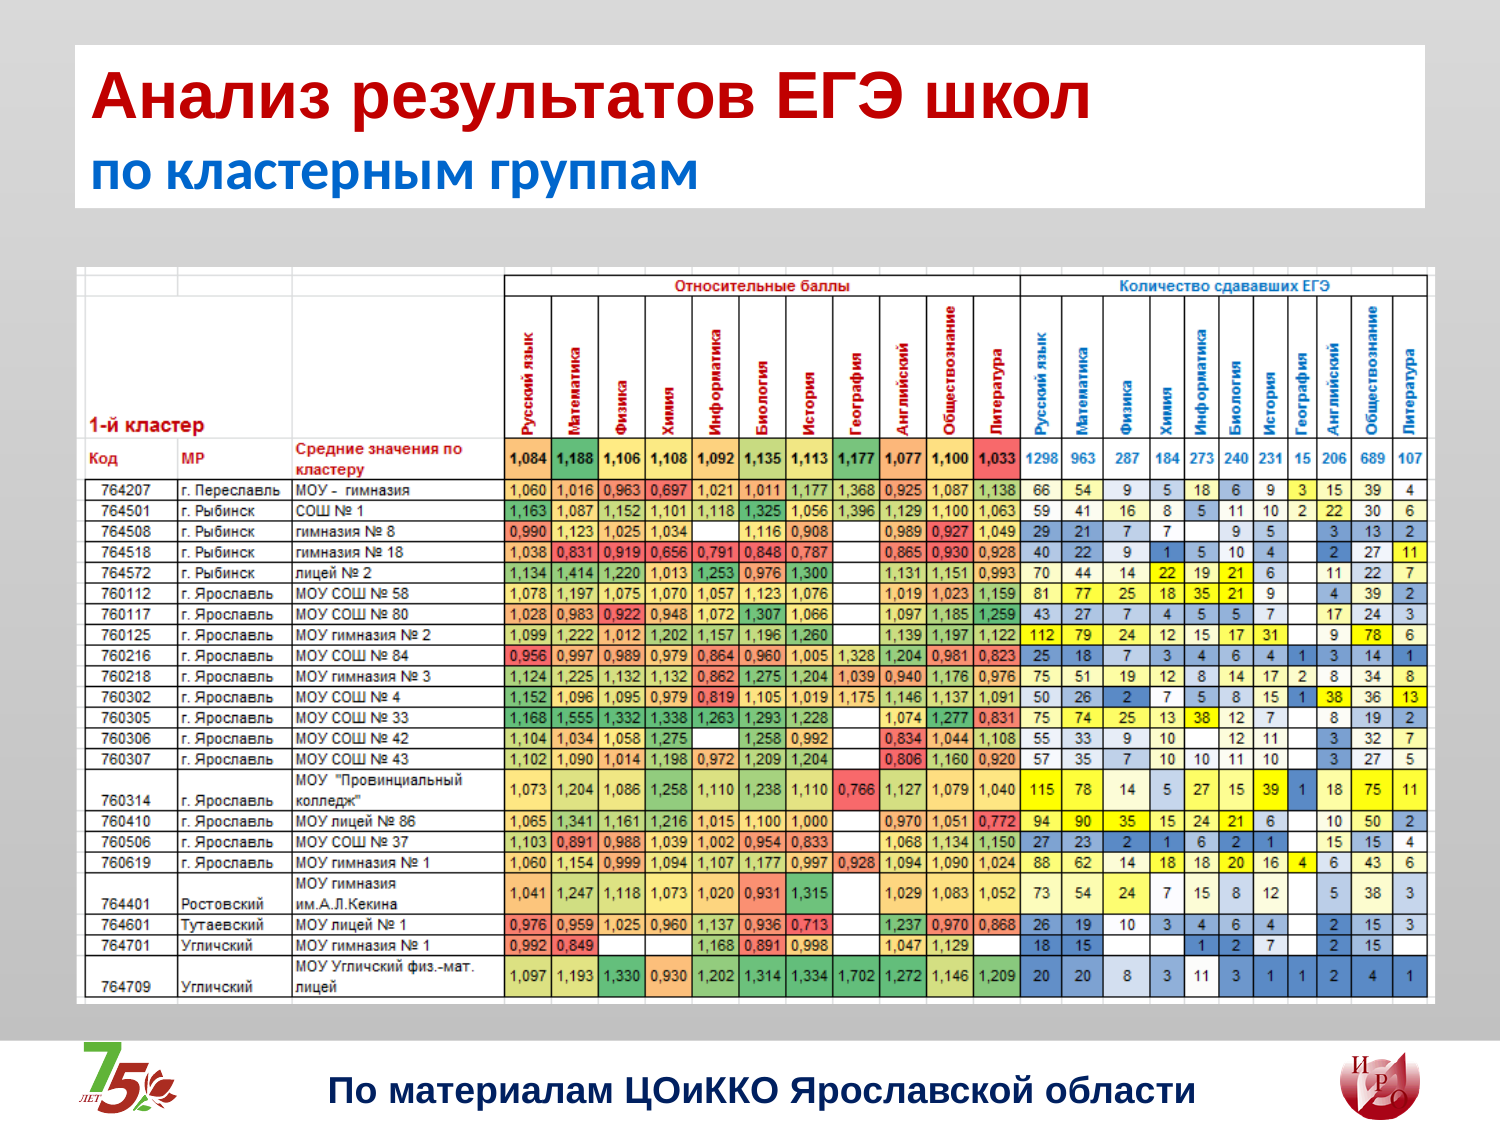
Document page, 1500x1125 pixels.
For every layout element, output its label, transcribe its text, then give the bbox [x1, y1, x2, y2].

text_box По материалам ЦОиККО Ярославской области [312, 1058, 1294, 1119]
title Анализ результатов ЕГЭ школ по кластерным группам [75, 45, 1425, 209]
picture [1340, 1040, 1420, 1120]
picture [76, 266, 1436, 1004]
